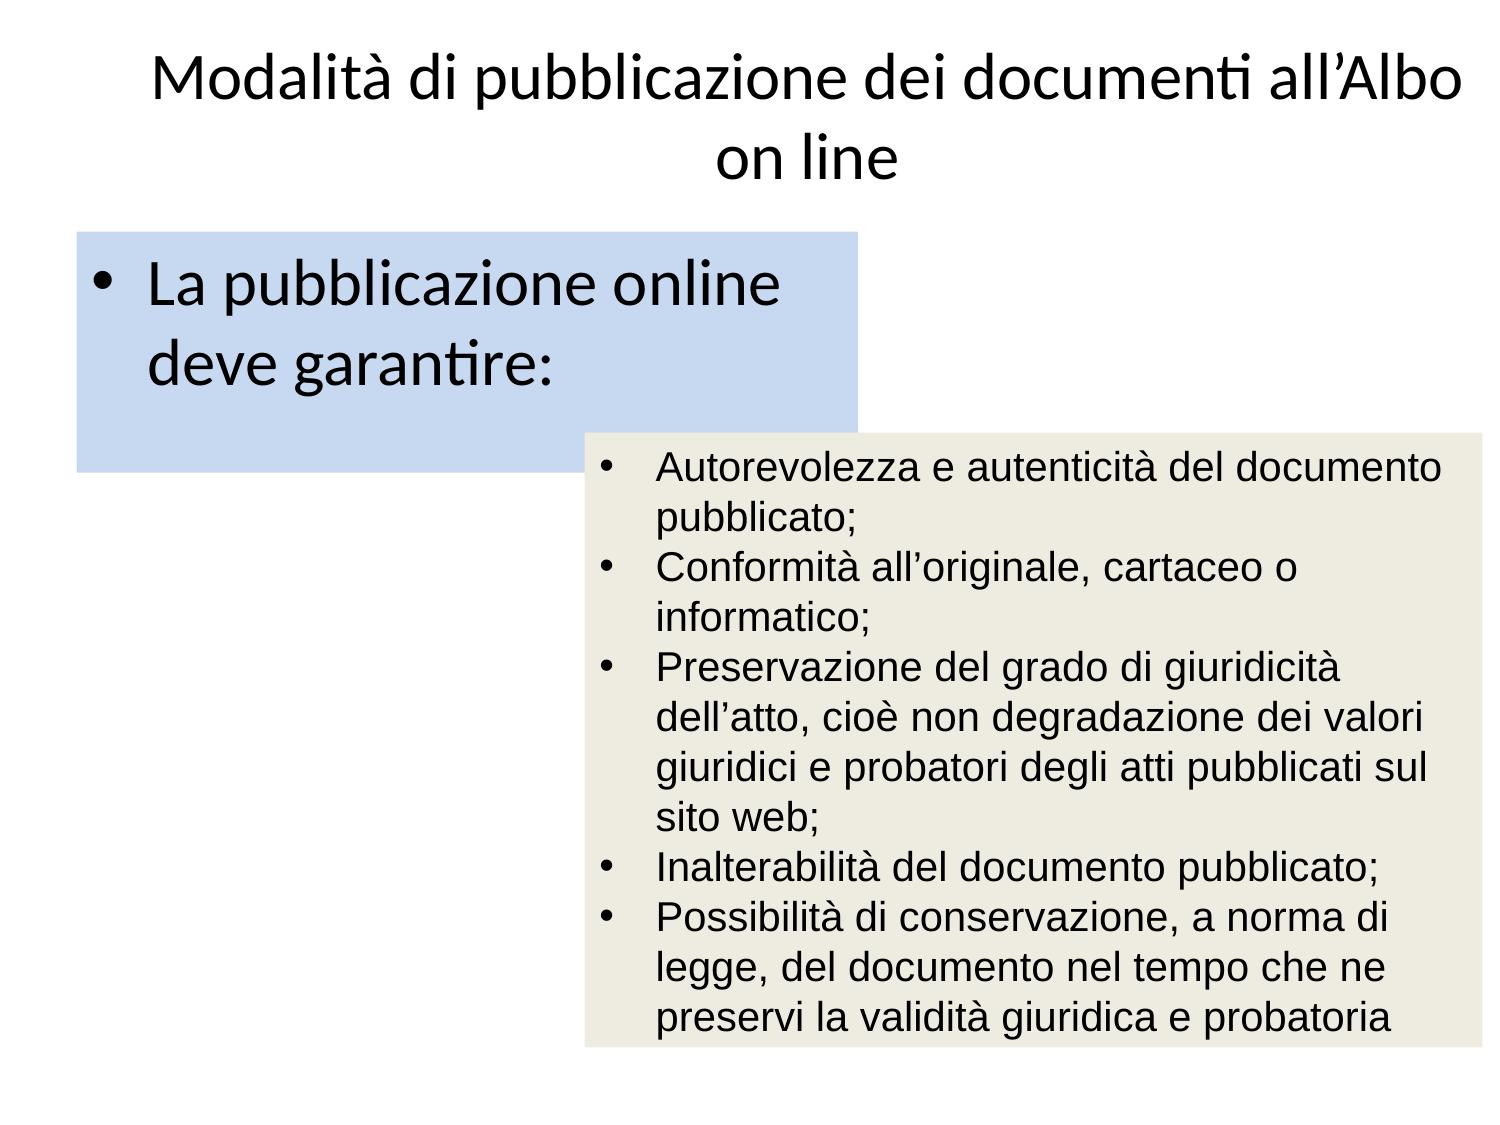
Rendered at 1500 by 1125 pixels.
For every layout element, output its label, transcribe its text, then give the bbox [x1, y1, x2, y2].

text_box Autorevolezza e autenticità del documento pubblicato; Conformità all’originale, cartaceo o informatico; Preservazione del grado di giuridicità dell’atto, cioè non degradazione dei valori giuridici e probatori degli atti pubblicati sul sito web; Inalterabilità del documento pubblicato; Possibilità di conservazione, a norma di legge, del documento nel tempo che ne preservi la validità giuridica e probatoria [584, 432, 1483, 1048]
title Modalità di pubblicazione dei documenti all’Albo on line [132, 18, 1483, 207]
list La pubblicazione online deve garantire: [76, 231, 859, 473]
